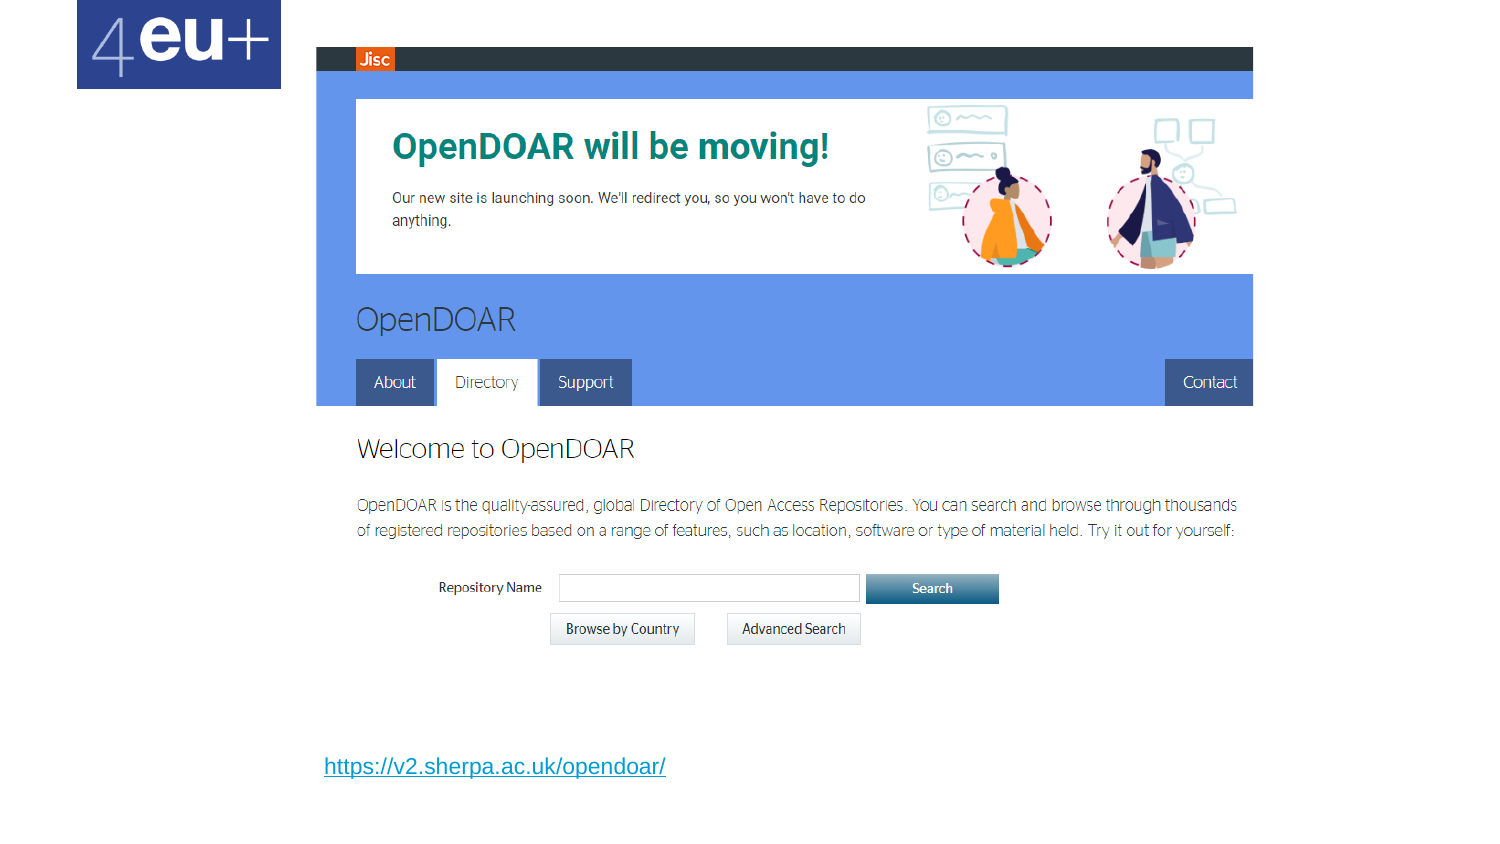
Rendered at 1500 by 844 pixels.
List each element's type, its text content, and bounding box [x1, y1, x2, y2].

text_box https://v2.sherpa.ac.uk/opendoar/ [309, 744, 1270, 787]
picture [316, 47, 1254, 736]
picture [77, 0, 281, 89]
